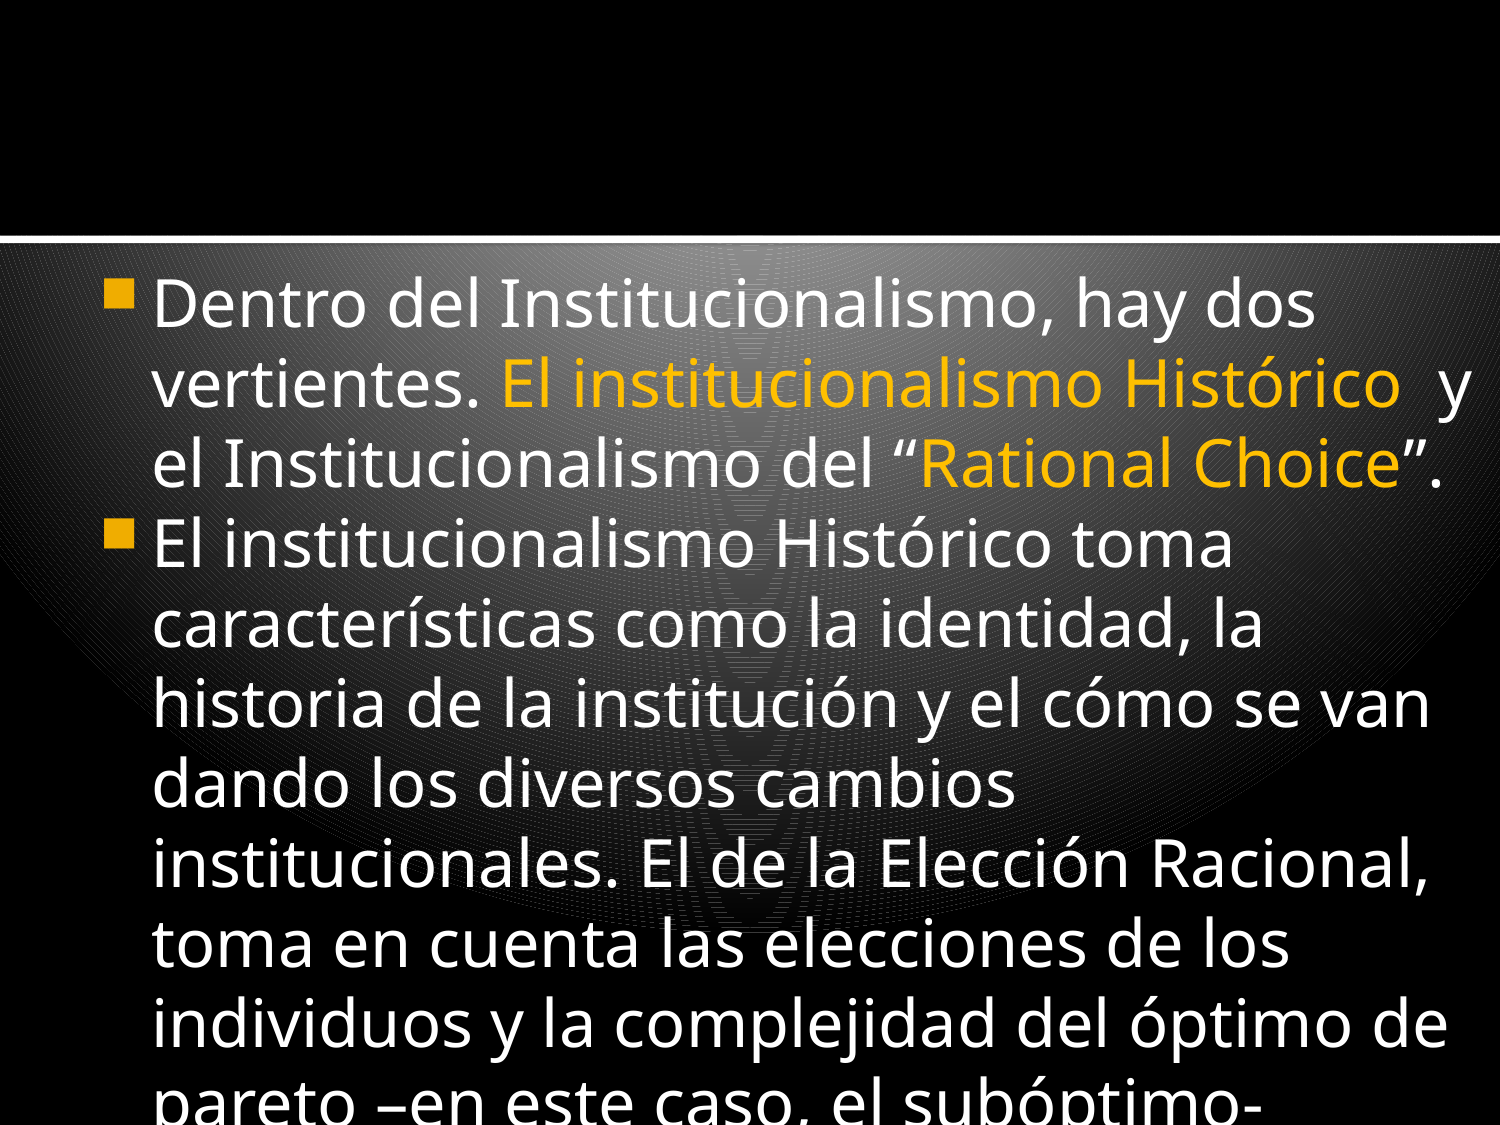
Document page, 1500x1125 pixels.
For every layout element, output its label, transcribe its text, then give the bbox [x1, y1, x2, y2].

list Dentro del Institucionalismo, hay dos vertientes. El institucionalismo Histórico y el Institucionalismo del “Rational Choice”. El institucionalismo Histórico toma características como la identidad, la historia de la institución y el cómo se van dando los diversos cambios institucionales. El de la Elección Racional, toma en cuenta las elecciones de los individuos y la complejidad del óptimo de pareto –en este caso, el subóptimo- [70, 246, 1500, 1125]
